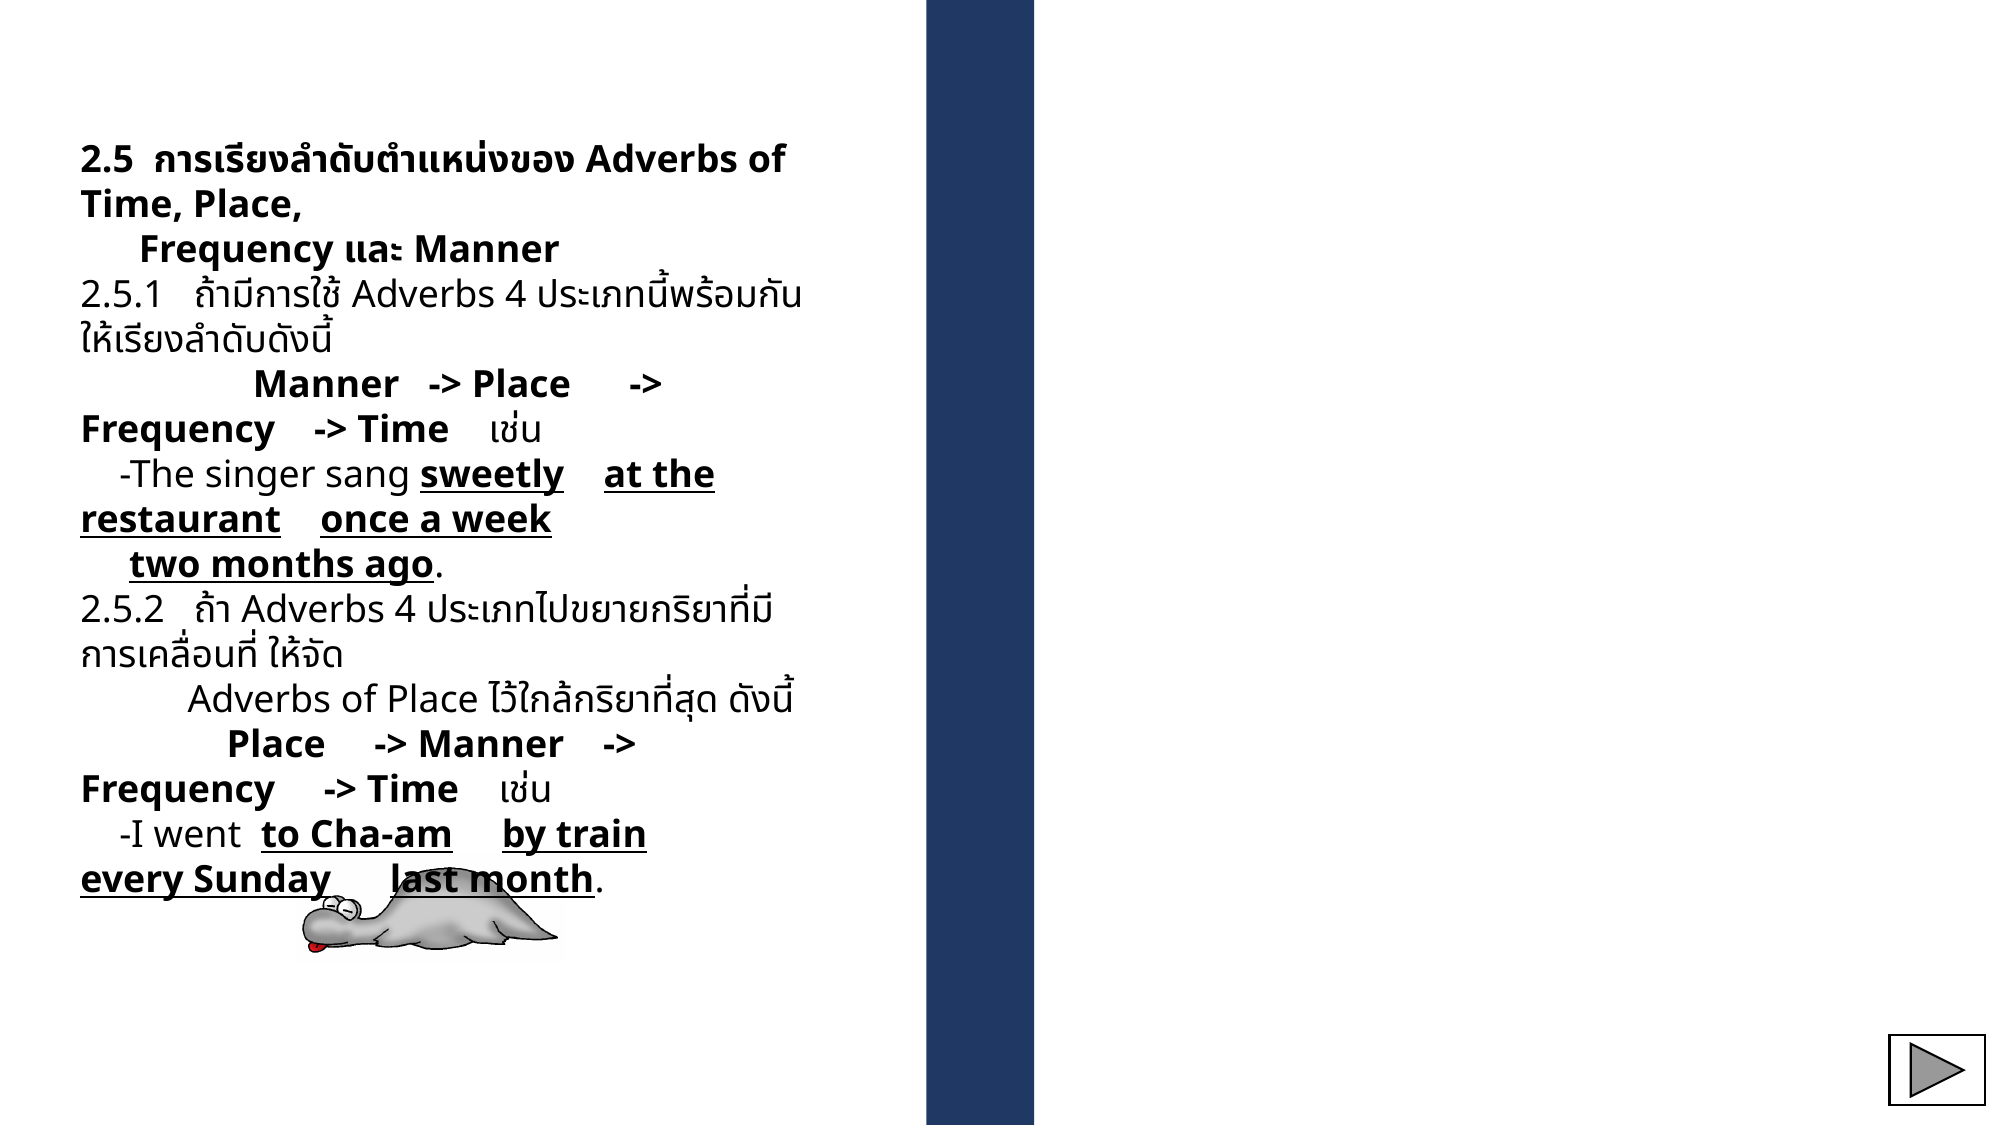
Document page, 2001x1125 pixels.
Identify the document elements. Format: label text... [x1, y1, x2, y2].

text_box 2.5 การเรียงลำดับตำแหน่งของ Adverbs of Time, Place, Frequency และ Manner 2.5.1 ถ้ามีการใช้ Adverbs 4 ประเภทนี้พร้อมกัน ให้เรียงลำดับดังนี้ Manner -> Place -> Frequency -> Time เช่น -The singer sang sweetly at the restaurant once a week two months ago. 2.5.2 ถ้า Adverbs 4 ประเภทไปขยายกริยาที่มีการเคลื่อนที่ ให้จัด Adverbs of Place ไว้ใกล้กริยาที่สุด ดังนี้ Place -> Manner -> Frequency -> Time เช่น -I went to Cha-am by train every Sunday last month. [65, 127, 830, 1023]
text_box [1888, 1034, 1986, 1106]
picture [295, 852, 566, 965]
text_box [925, 0, 1035, 1125]
